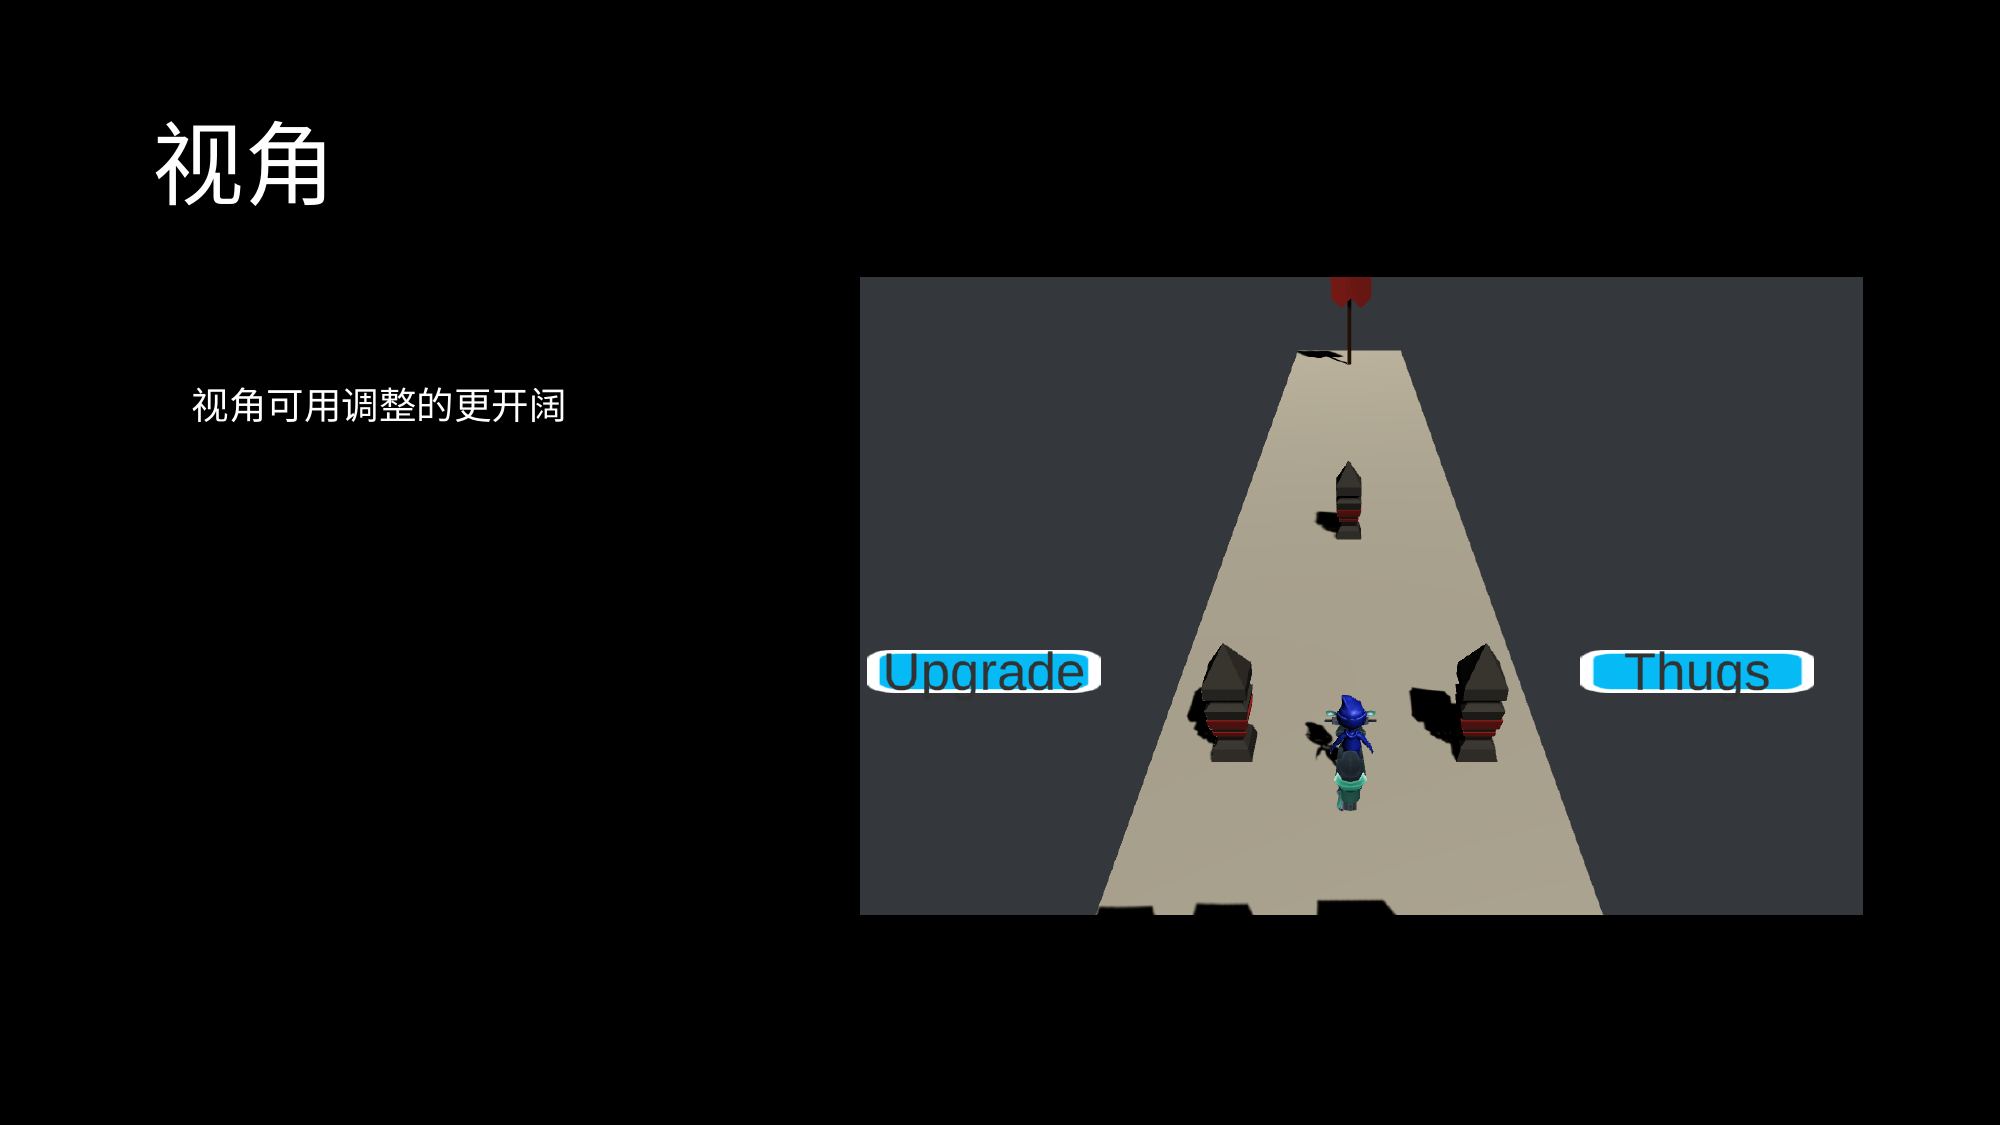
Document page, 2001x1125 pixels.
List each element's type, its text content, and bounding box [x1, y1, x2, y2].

title 视角 [137, 59, 1863, 278]
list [860, 277, 1863, 915]
text_box 视角可用调整的更开阔 [176, 374, 582, 435]
